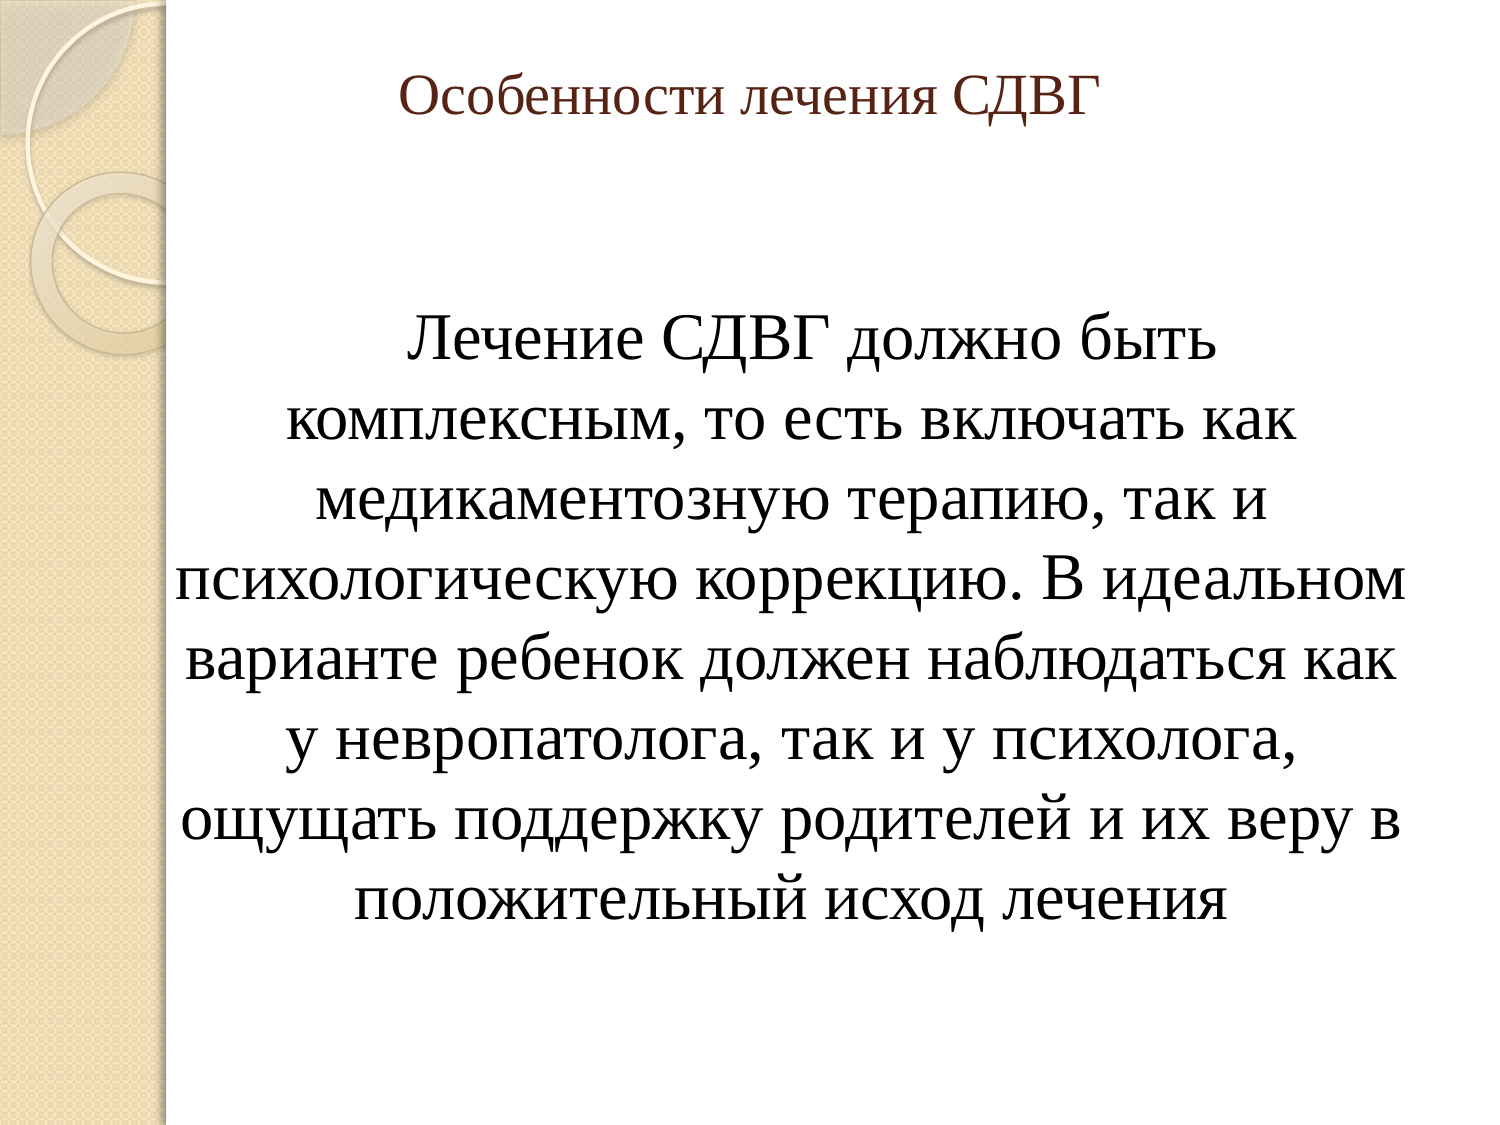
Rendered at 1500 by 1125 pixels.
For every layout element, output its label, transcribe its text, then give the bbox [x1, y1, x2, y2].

list Лечение СДВГ должно быть комплексным, то есть включать как медикаментозную терапию, так и психологическую коррекцию. В идеальном варианте ребенок должен наблюдаться как у невропатолога, так и у психолога, ощущать поддержку родителей и их веру в положительный исход лечения [159, 125, 1425, 1059]
title Особенности лечения СДВГ [75, 45, 1425, 138]
